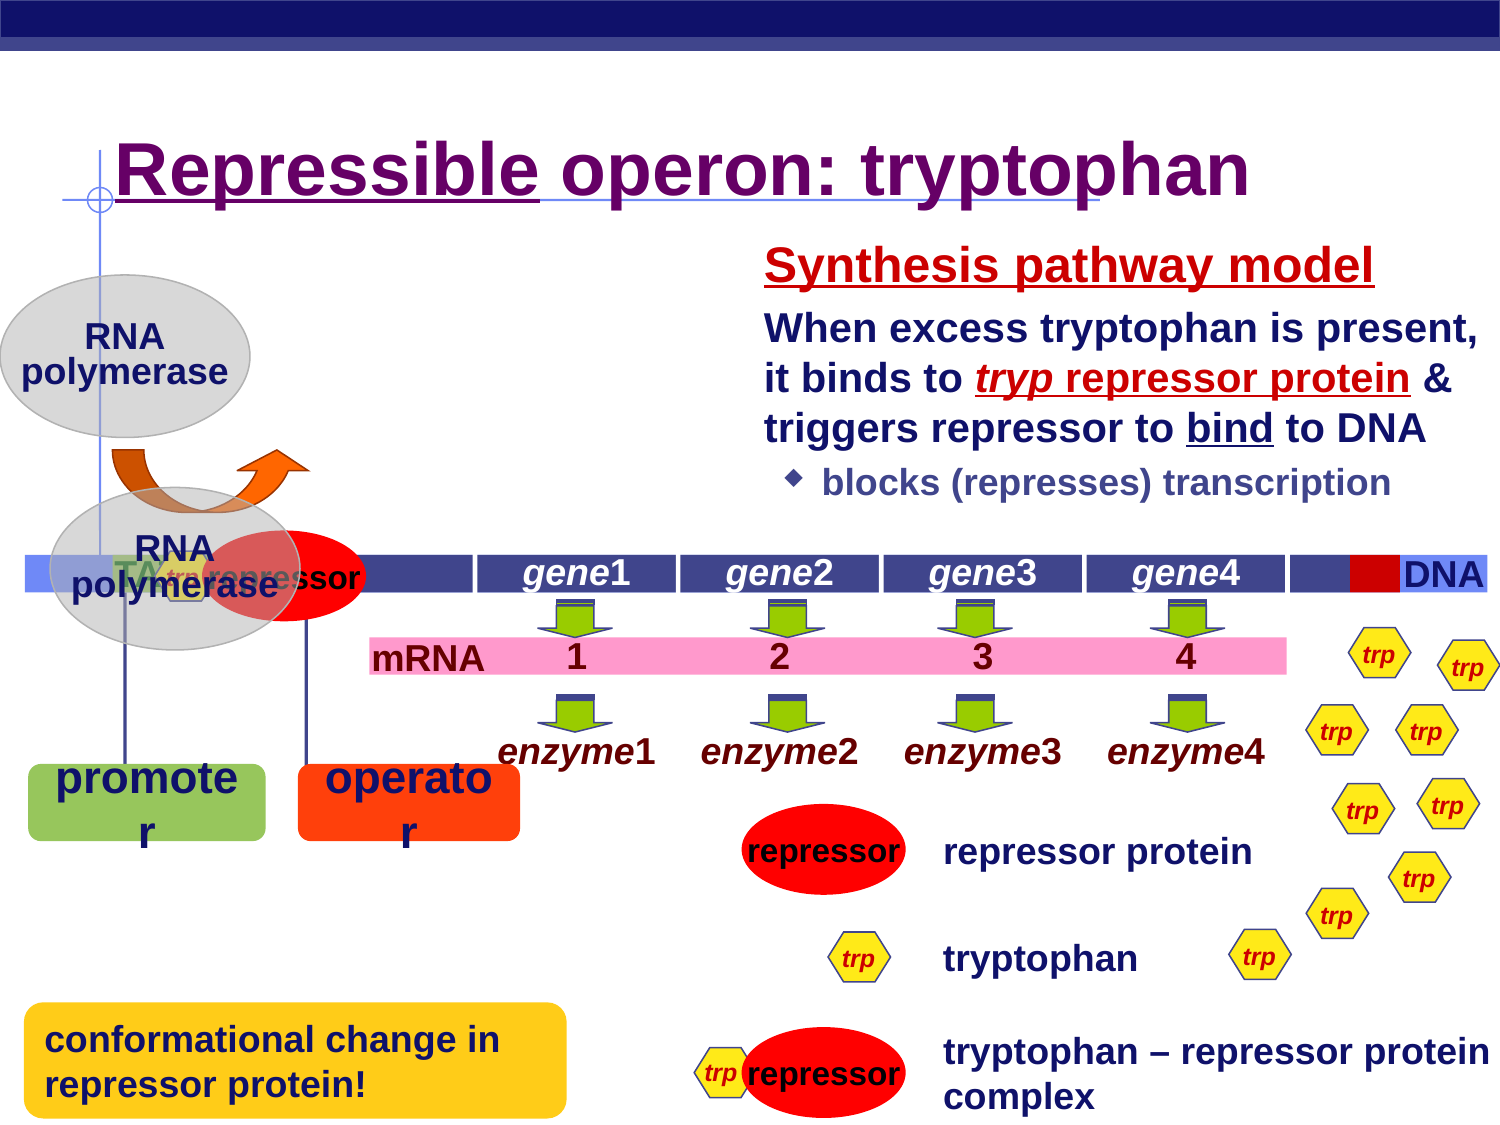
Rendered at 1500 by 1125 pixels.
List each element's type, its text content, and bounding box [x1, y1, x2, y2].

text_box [1386, 851, 1452, 903]
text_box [1346, 627, 1412, 678]
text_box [49, 487, 301, 651]
text_box [679, 554, 710, 593]
list Synthesis pathway model When excess tryptophan is present, it binds to tryp repressor protein & triggers repressor to bind to DNA blocks (represses) transcription [748, 224, 1500, 538]
text_box gene1 [507, 540, 646, 600]
text_box [1085, 554, 1116, 593]
title Repressible operon: tryptophan [99, 112, 1375, 238]
text_box conformational change in repressor protein! [23, 1002, 567, 1119]
text_box [849, 554, 881, 593]
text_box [1304, 704, 1369, 756]
text_box [1288, 554, 1350, 593]
text_box [646, 554, 678, 593]
text_box [1052, 554, 1084, 593]
text_box [1350, 554, 1388, 593]
text_box [525, 637, 532, 675]
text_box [1304, 888, 1369, 939]
text_box [382, 554, 507, 590]
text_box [1330, 783, 1395, 834]
text_box gene4 [1116, 540, 1255, 600]
text_box [236, 449, 309, 485]
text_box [693, 1019, 1500, 1125]
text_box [1435, 639, 1500, 691]
text_box DNA [1388, 542, 1500, 603]
text_box [1229, 637, 1287, 675]
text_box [537, 599, 1226, 686]
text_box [1394, 704, 1459, 756]
text_box gene3 [913, 540, 1052, 598]
text_box gene2 [710, 540, 849, 598]
text_box [1255, 554, 1287, 593]
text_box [0, 274, 251, 438]
text_box [24, 554, 44, 593]
text_box [882, 554, 913, 593]
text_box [304, 530, 377, 621]
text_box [1227, 929, 1292, 980]
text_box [731, 804, 1269, 895]
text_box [297, 592, 521, 841]
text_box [1415, 778, 1480, 829]
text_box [827, 926, 1155, 988]
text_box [27, 592, 267, 841]
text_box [525, 694, 1281, 780]
